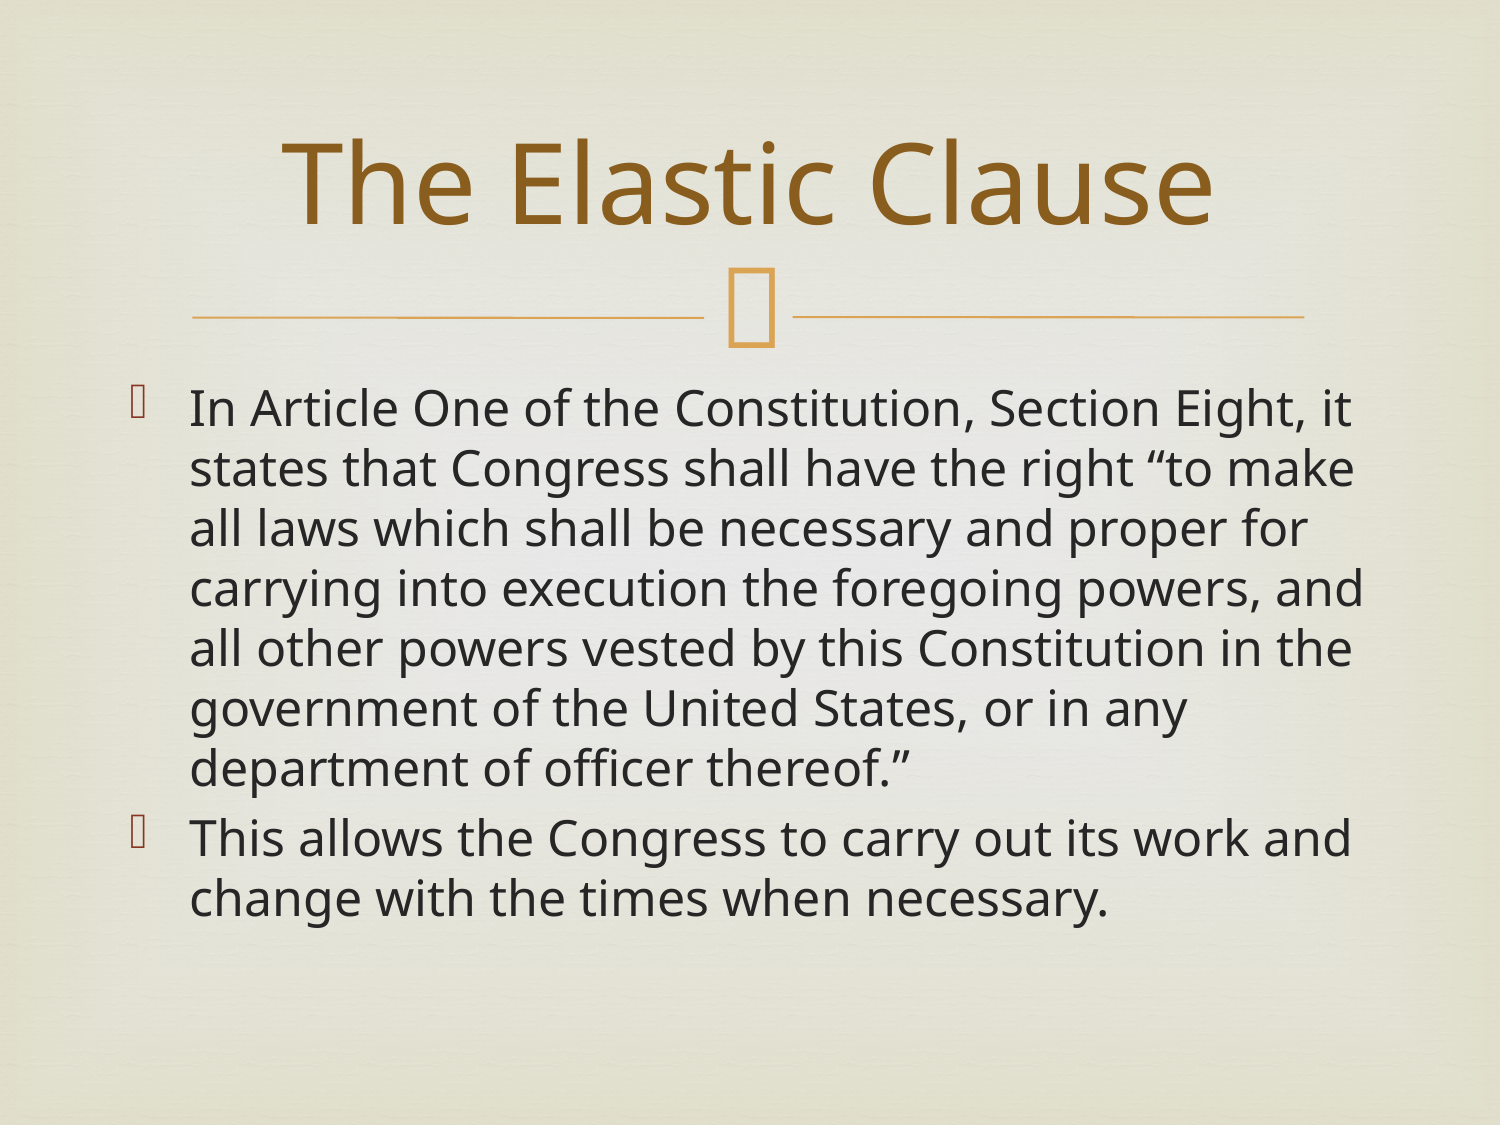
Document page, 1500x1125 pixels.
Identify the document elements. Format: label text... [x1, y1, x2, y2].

title The Elastic Clause [112, 93, 1386, 267]
list In Article One of the Constitution, Section Eight, it states that Congress shall have the right “to make all laws which shall be necessary and proper for carrying into execution the foregoing powers, and all other powers vested by this Constitution in the government of the United States, or in any department of officer thereof.” This allows the Congress to carry out its work and change with the times when necessary. [114, 368, 1386, 1005]
